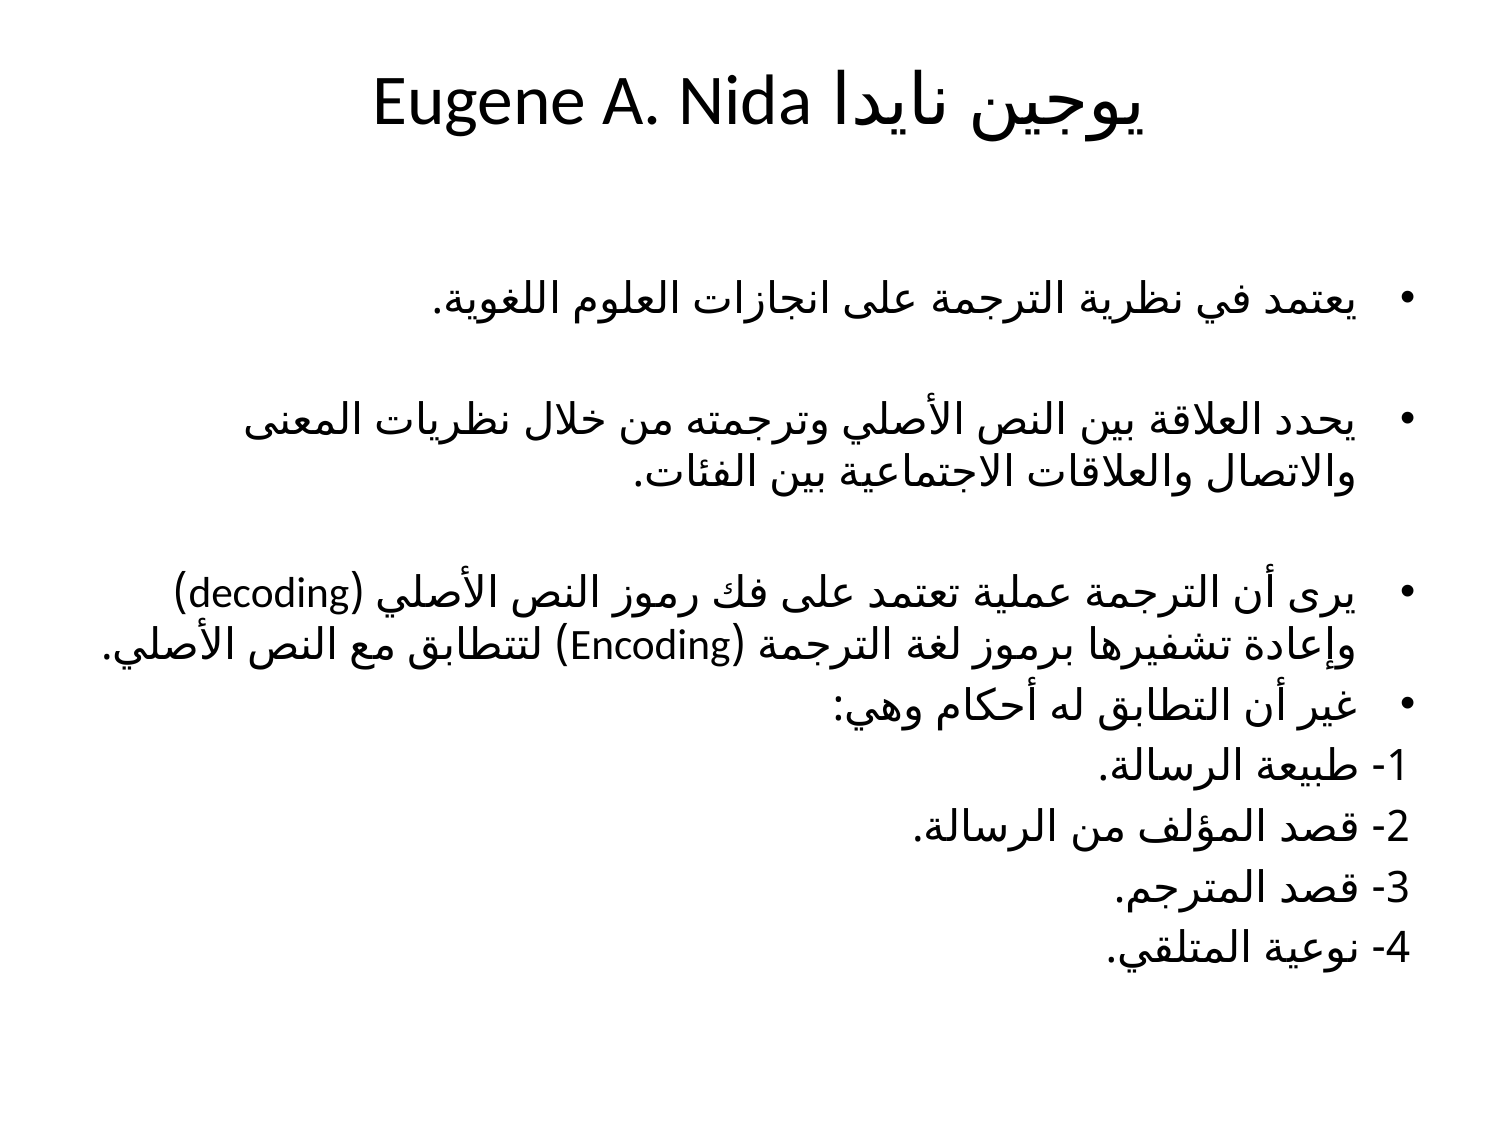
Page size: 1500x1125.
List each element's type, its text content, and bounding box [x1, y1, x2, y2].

title يوجين نايدا Eugene A. Nida [75, 45, 1425, 233]
list يعتمد في نظرية الترجمة على انجازات العلوم اللغوية. يحدد العلاقة بين النص الأصلي وترجمته من خلال نظريات المعنى والاتصال والعلاقات الاجتماعية بين الفئات. يرى أن الترجمة عملية تعتمد على فك رموز النص الأصلي (decoding) وإعادة تشفيرها برموز لغة الترجمة (Encoding) لتتطابق مع النص الأصلي. غير أن التطابق له أحكام وهي: 1- طبيعة الرسالة. 2- قصد المؤلف من الرسالة. 3- قصد المترجم. 4- نوعية المتلقي. [75, 262, 1425, 1005]
